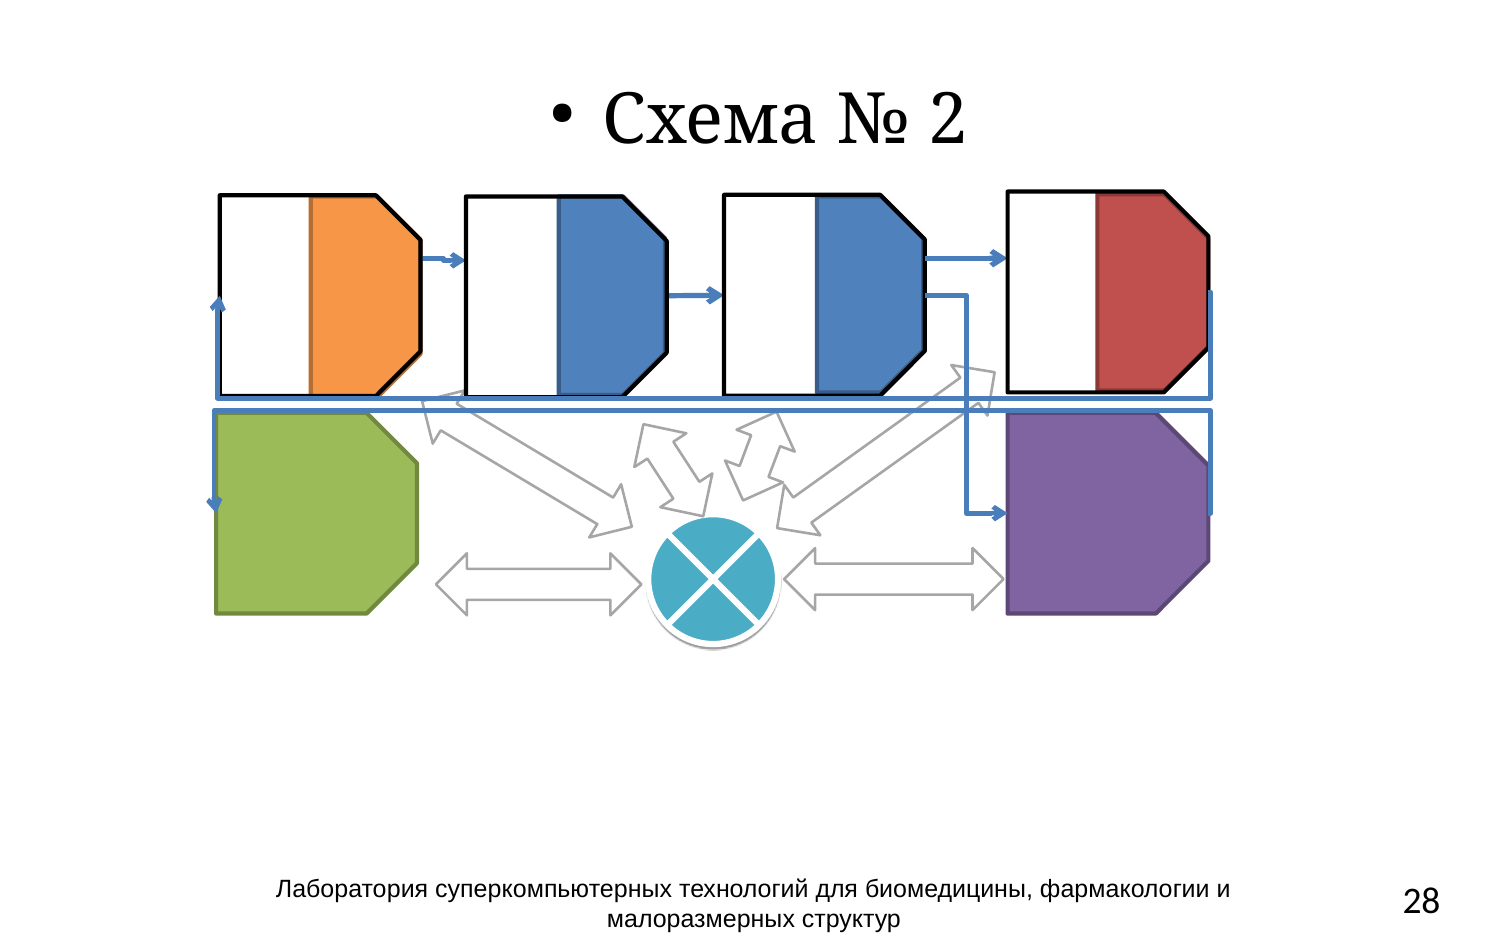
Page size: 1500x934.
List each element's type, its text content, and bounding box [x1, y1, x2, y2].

text_box [217, 415, 417, 513]
text_box Лаборатория суперкомпьютерных технологий для биомедицины, фармакологии и малоразмерных структур [171, 864, 1338, 915]
text_box [465, 196, 667, 291]
text_box [219, 195, 421, 291]
text_box [583, 516, 632, 538]
text_box [450, 390, 465, 394]
title Схема № 2 [75, 29, 1425, 201]
text_box [425, 415, 629, 513]
text_box [216, 516, 417, 614]
text_box [1007, 516, 1209, 614]
text_box [1008, 415, 1206, 513]
text_box [435, 553, 642, 616]
text_box [1007, 191, 1209, 291]
text_box [779, 415, 924, 513]
text_box [915, 403, 924, 410]
text_box [1008, 296, 1206, 393]
text_box [784, 548, 1004, 611]
text_box 28 [1387, 868, 1473, 918]
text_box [924, 295, 1008, 514]
text_box [221, 296, 421, 394]
text_box [648, 516, 779, 645]
text_box [777, 516, 821, 536]
text_box [634, 424, 713, 513]
text_box [724, 194, 925, 291]
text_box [219, 291, 1209, 296]
text_box [422, 398, 468, 410]
text_box [724, 296, 924, 394]
text_box [465, 296, 667, 394]
text_box [725, 415, 795, 501]
